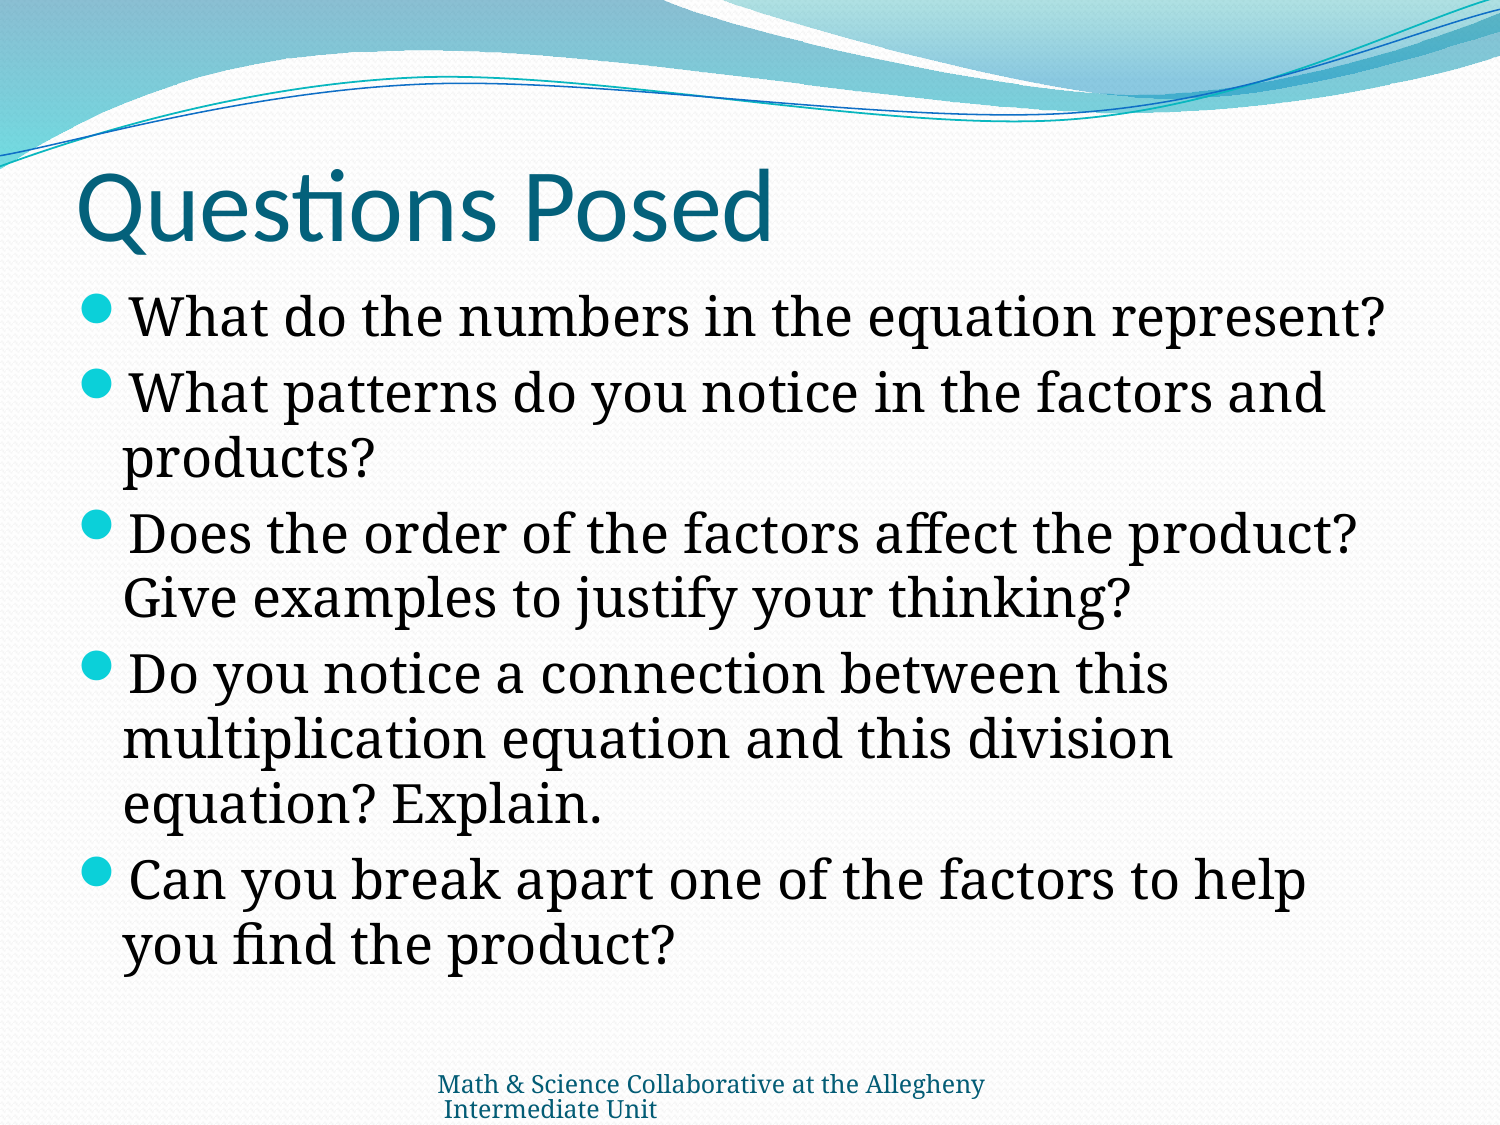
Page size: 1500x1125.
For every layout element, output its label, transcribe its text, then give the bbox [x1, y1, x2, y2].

footer Math & Science Collaborative at the Allegheny Intermediate Unit [437, 1042, 988, 1103]
title Questions Posed [75, 75, 1425, 263]
list What do the numbers in the equation represent? What patterns do you notice in the factors and products? Does the order of the factors affect the product? Give examples to justify your thinking? Do you notice a connection between this multiplication equation and this division equation? Explain. Can you break apart one of the factors to help you find the product? [62, 275, 1413, 995]
